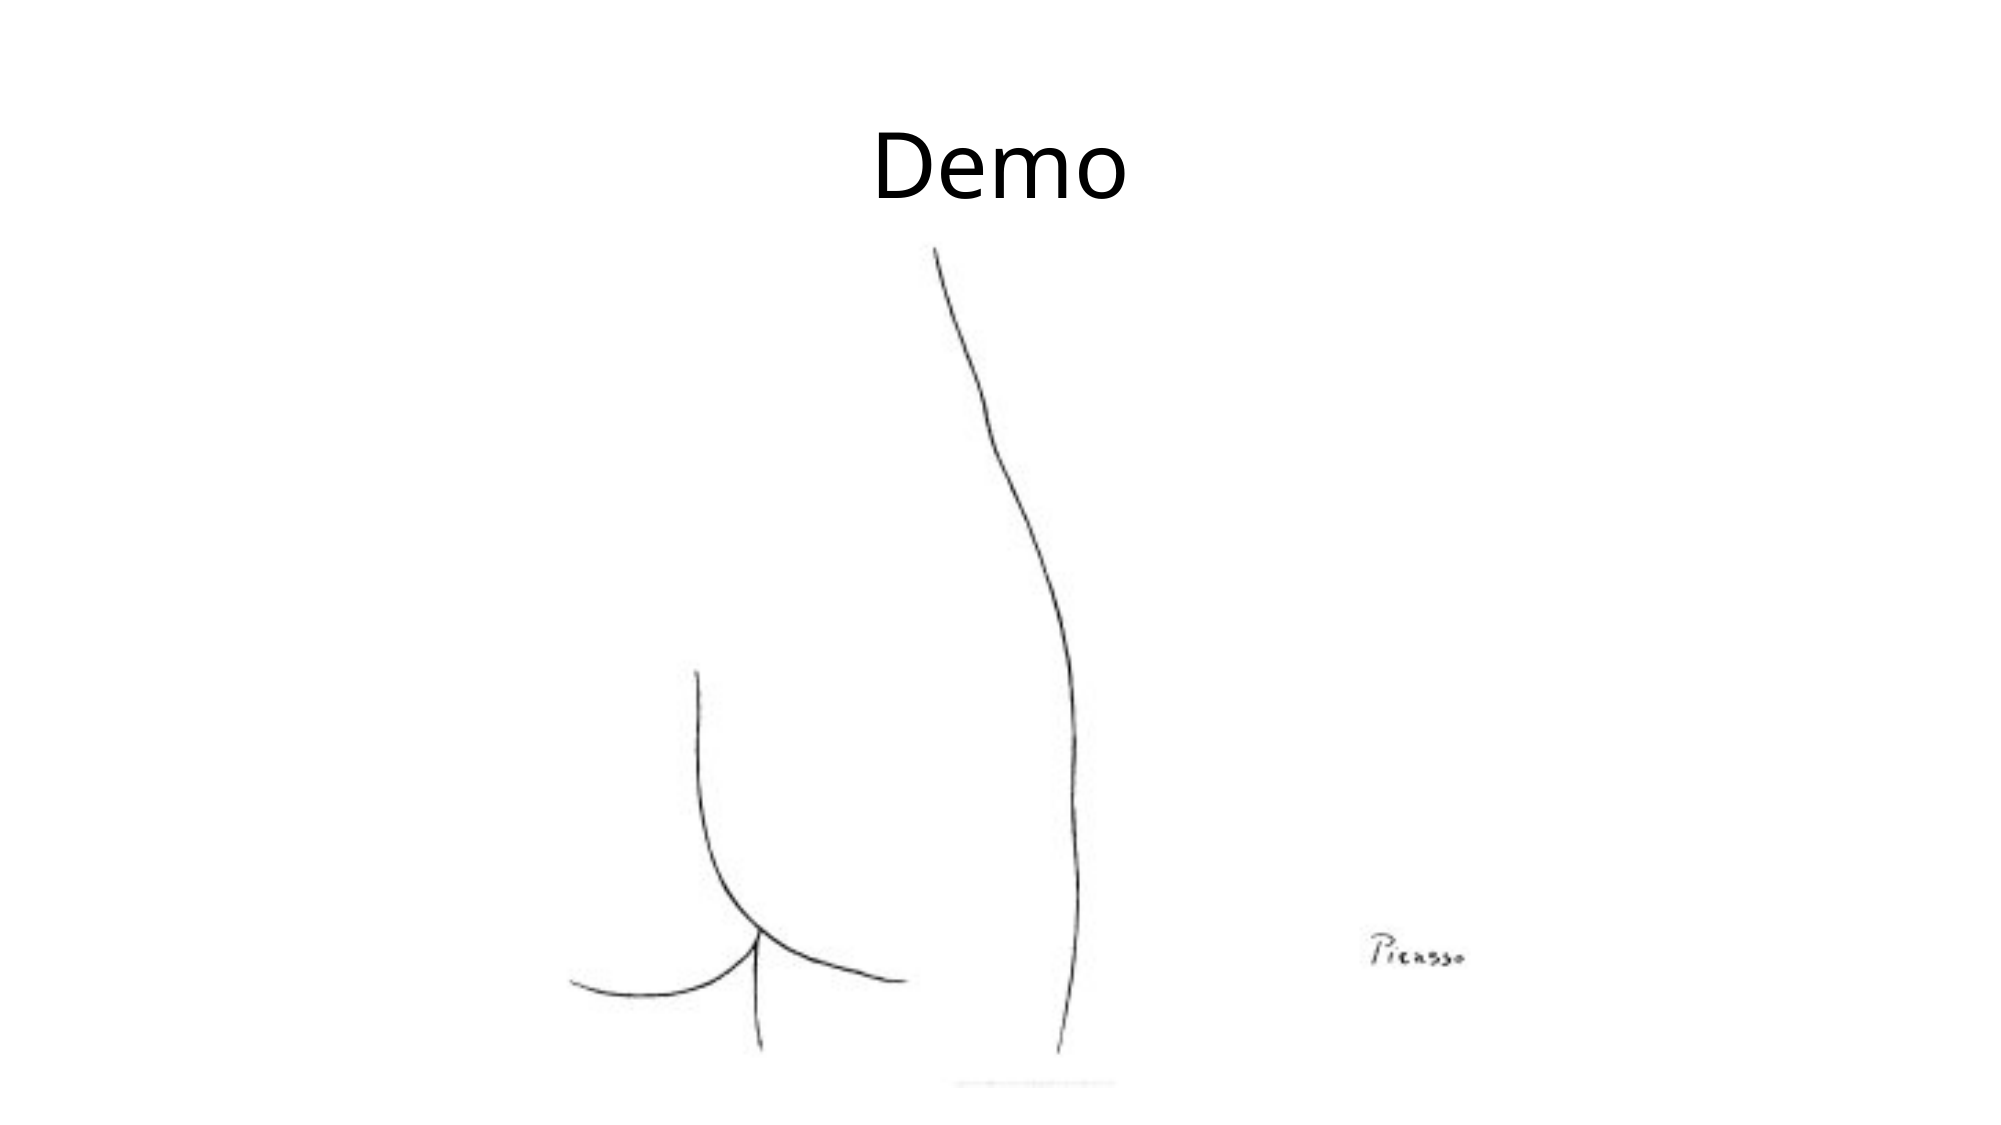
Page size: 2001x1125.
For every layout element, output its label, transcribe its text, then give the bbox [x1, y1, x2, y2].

title Demo [137, 59, 1863, 278]
picture [480, 221, 1581, 1088]
